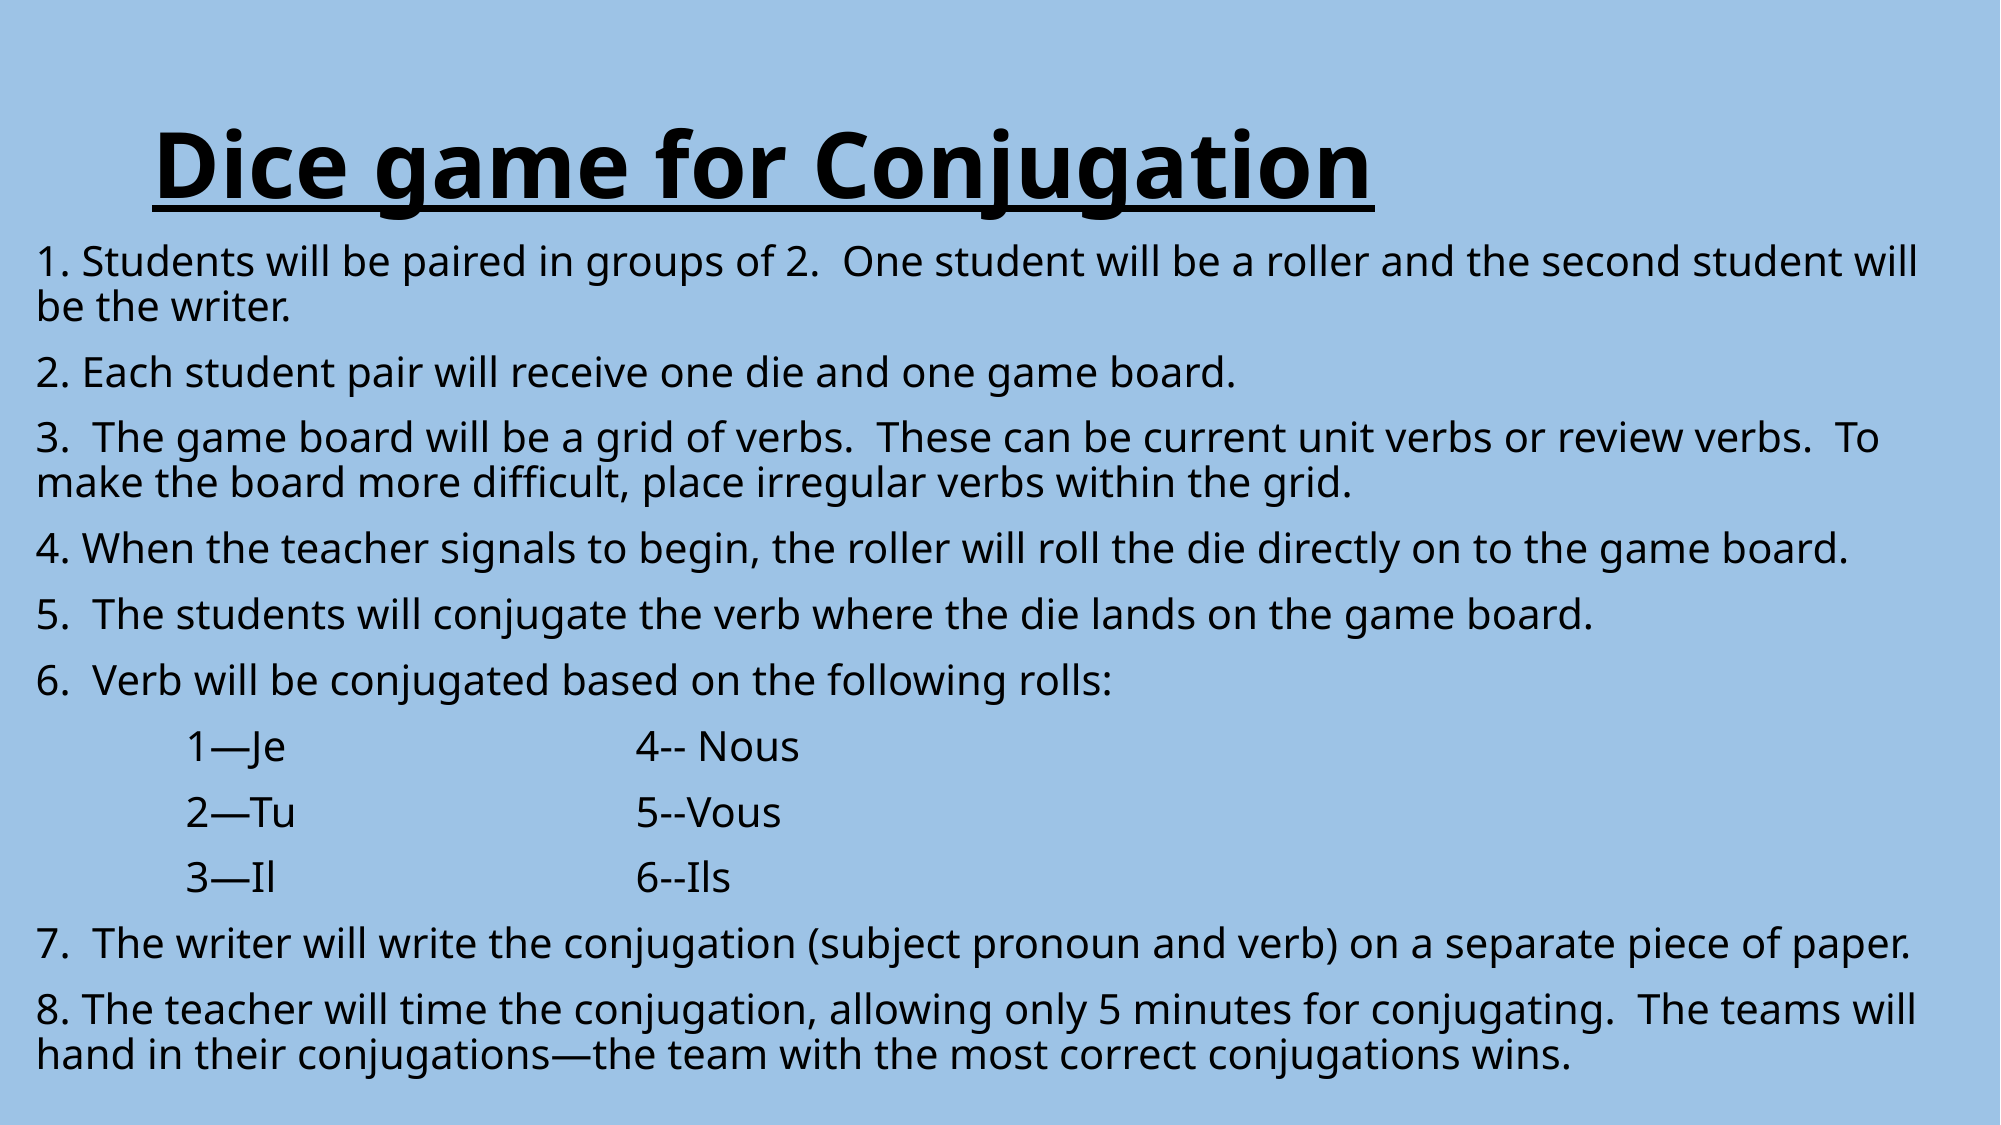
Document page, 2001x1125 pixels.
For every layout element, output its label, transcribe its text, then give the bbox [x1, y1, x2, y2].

list 1. Students will be paired in groups of 2. One student will be a roller and the second student will be the writer. 2. Each student pair will receive one die and one game board. 3. The game board will be a grid of verbs. These can be current unit verbs or review verbs. To make the board more difficult, place irregular verbs within the grid. 4. When the teacher signals to begin, the roller will roll the die directly on to the game board. 5. The students will conjugate the verb where the die lands on the game board. 6. Verb will be conjugated based on the following rolls: 1—Je 4-- Nous 2—Tu 5--Vous 3—Il 6--Ils 7. The writer will write the conjugation (subject pronoun and verb) on a separate piece of paper. 8. The teacher will time the conjugation, allowing only 5 minutes for conjugating. The teams will hand in their conjugations—the team with the most correct conjugations wins. [20, 232, 1950, 1079]
title Dice game for Conjugation [137, 59, 1863, 232]
